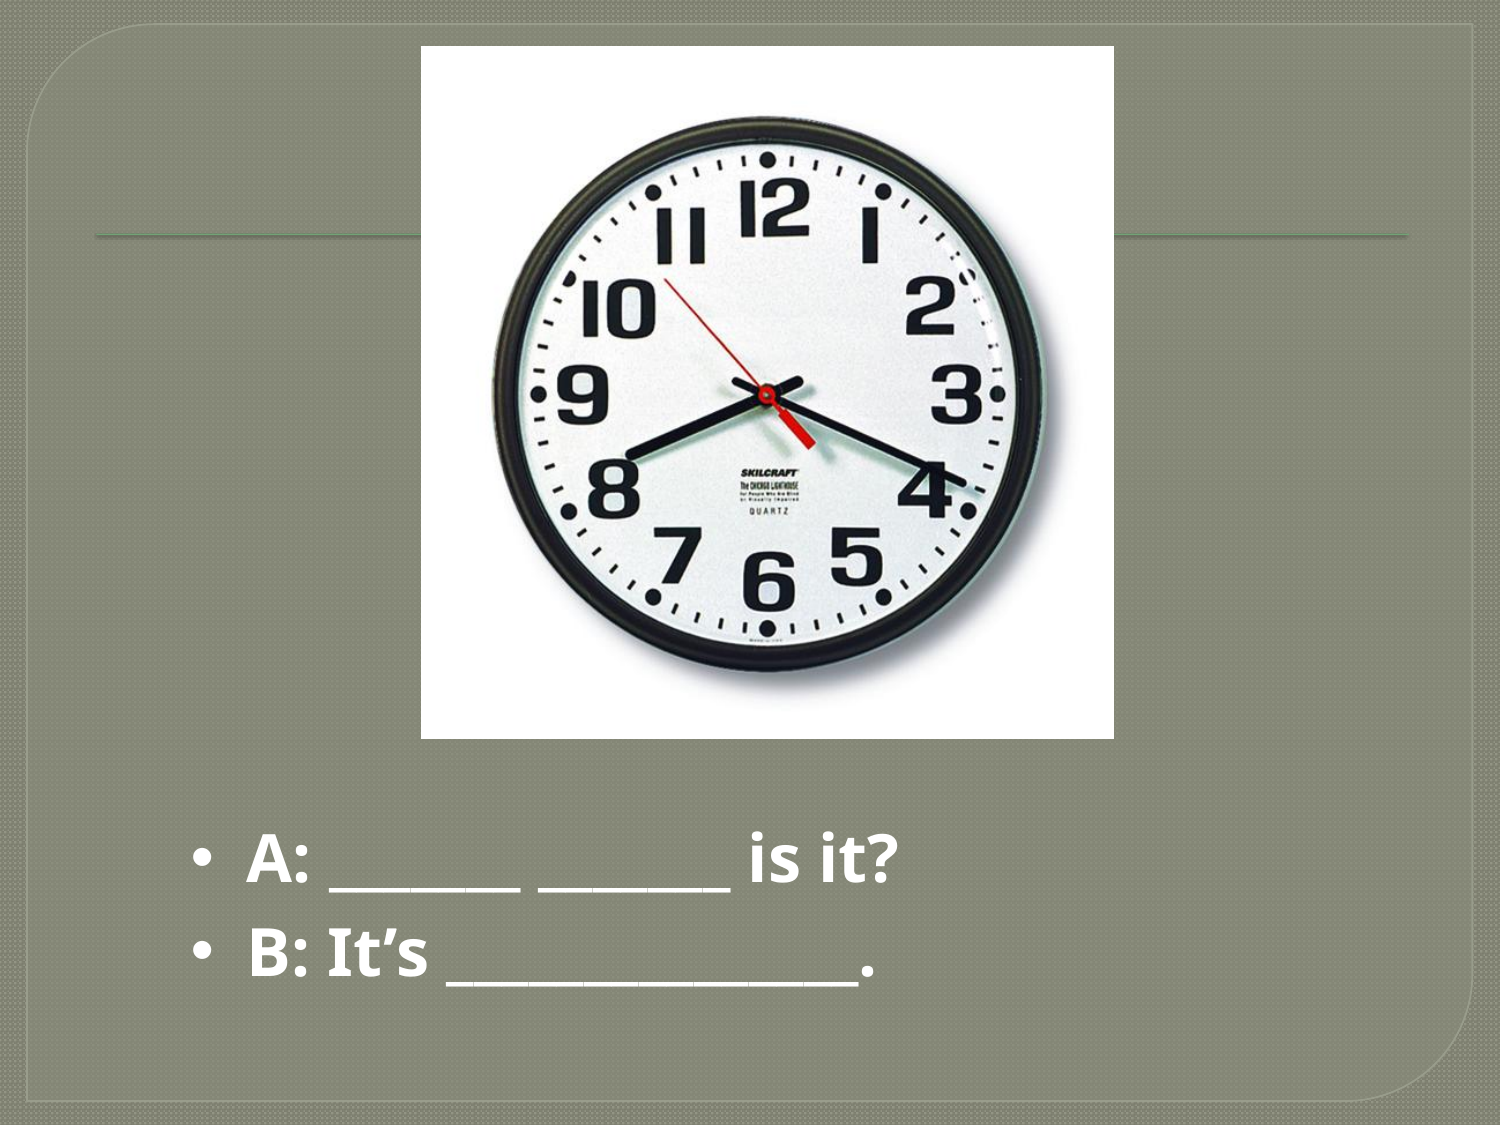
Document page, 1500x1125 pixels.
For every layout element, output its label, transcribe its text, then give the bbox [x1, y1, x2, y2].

text_box A: _______ _______ is it? B: It’s _______________. [175, 808, 1453, 1090]
picture [421, 46, 1114, 739]
